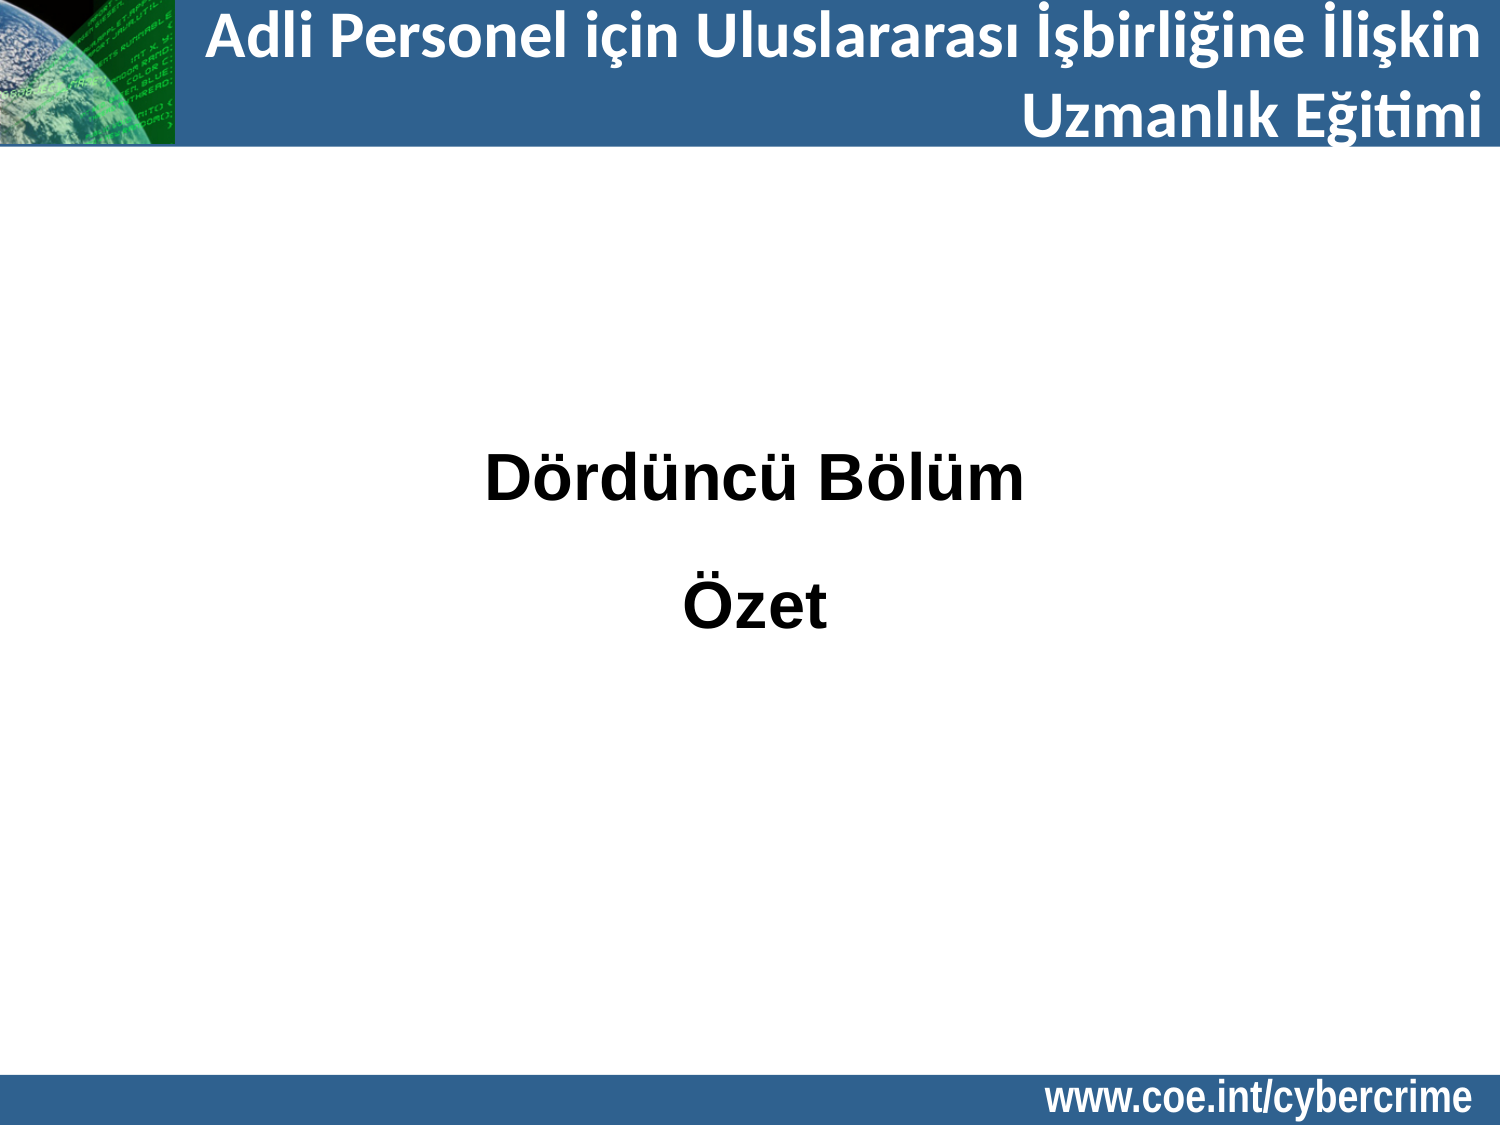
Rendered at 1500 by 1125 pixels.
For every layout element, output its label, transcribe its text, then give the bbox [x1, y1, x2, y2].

picture [0, 0, 175, 144]
text_box Adli Personel için Uluslararası İşbirliğine İlişkin Uzmanlık Eğitimi [177, 0, 1500, 149]
text_box [0, 1073, 1030, 1125]
text_box www.coe.int/cybercrime [1030, 1059, 1500, 1125]
text_box Dördüncü Bölüm Özet [56, 441, 1455, 713]
